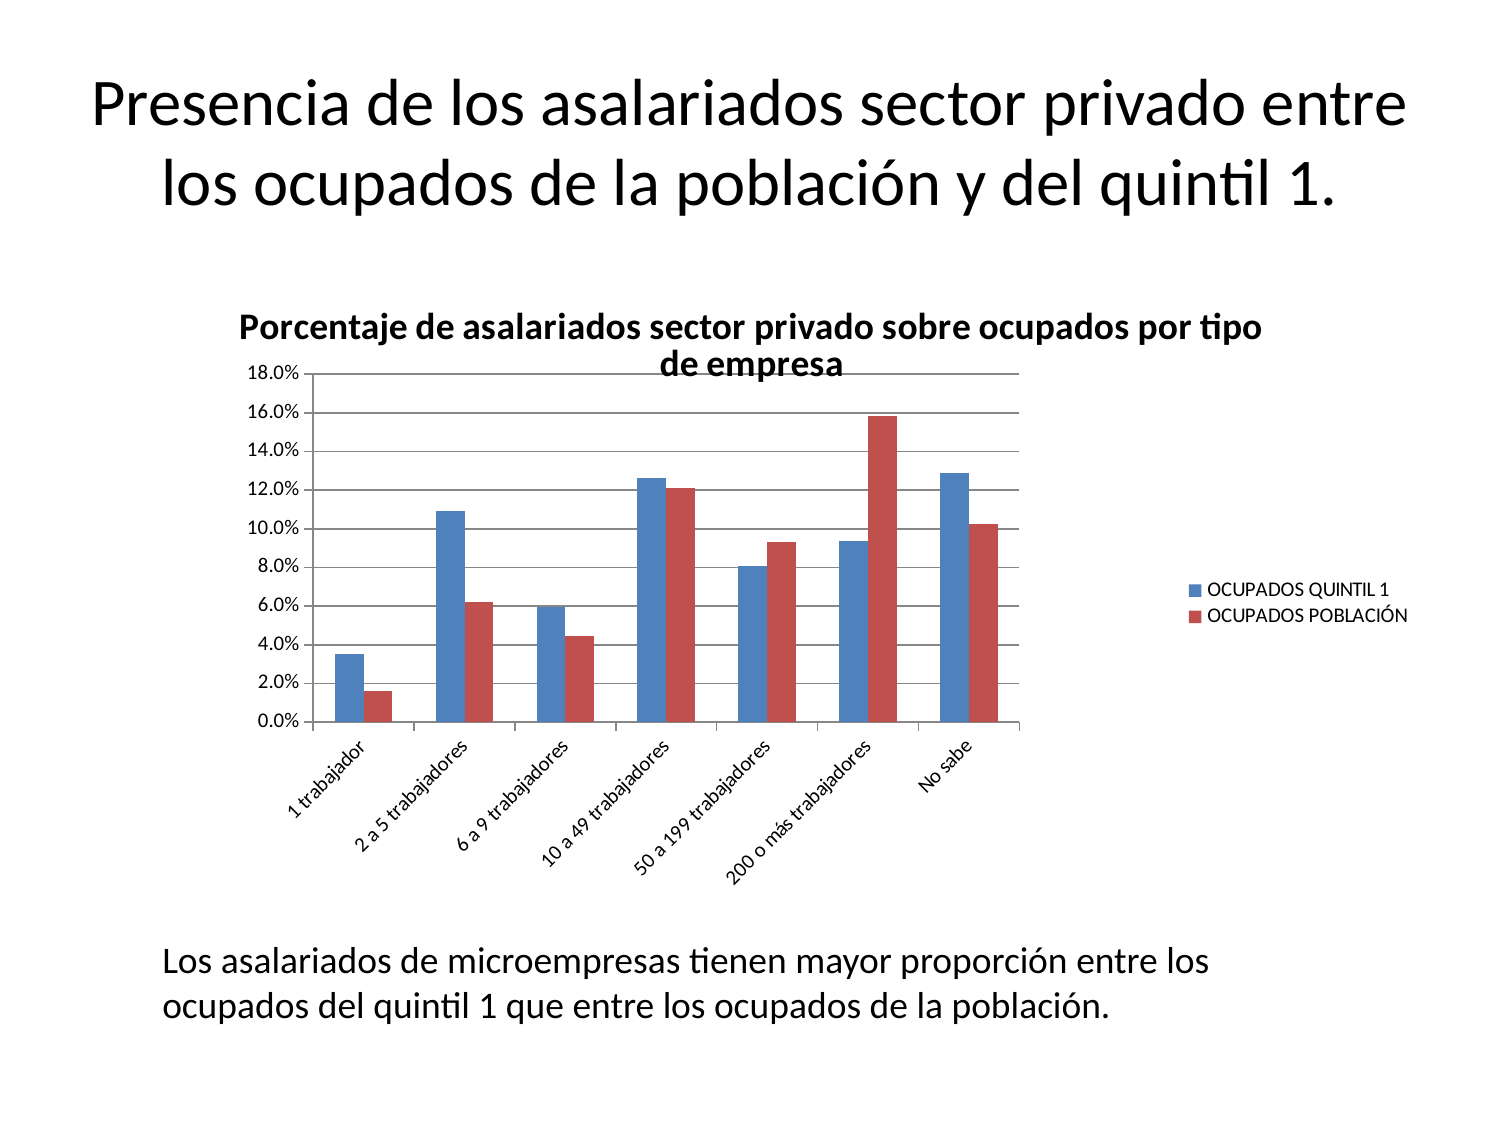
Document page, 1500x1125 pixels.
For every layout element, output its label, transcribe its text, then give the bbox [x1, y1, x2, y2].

chart [76, 278, 1427, 929]
text_box Los asalariados de microempresas tienen mayor proporción entre los ocupados del quintil 1 que entre los ocupados de la población. [147, 937, 1282, 1034]
title Presencia de los asalariados sector privado entre los ocupados de la población y del quintil 1. [75, 45, 1425, 233]
